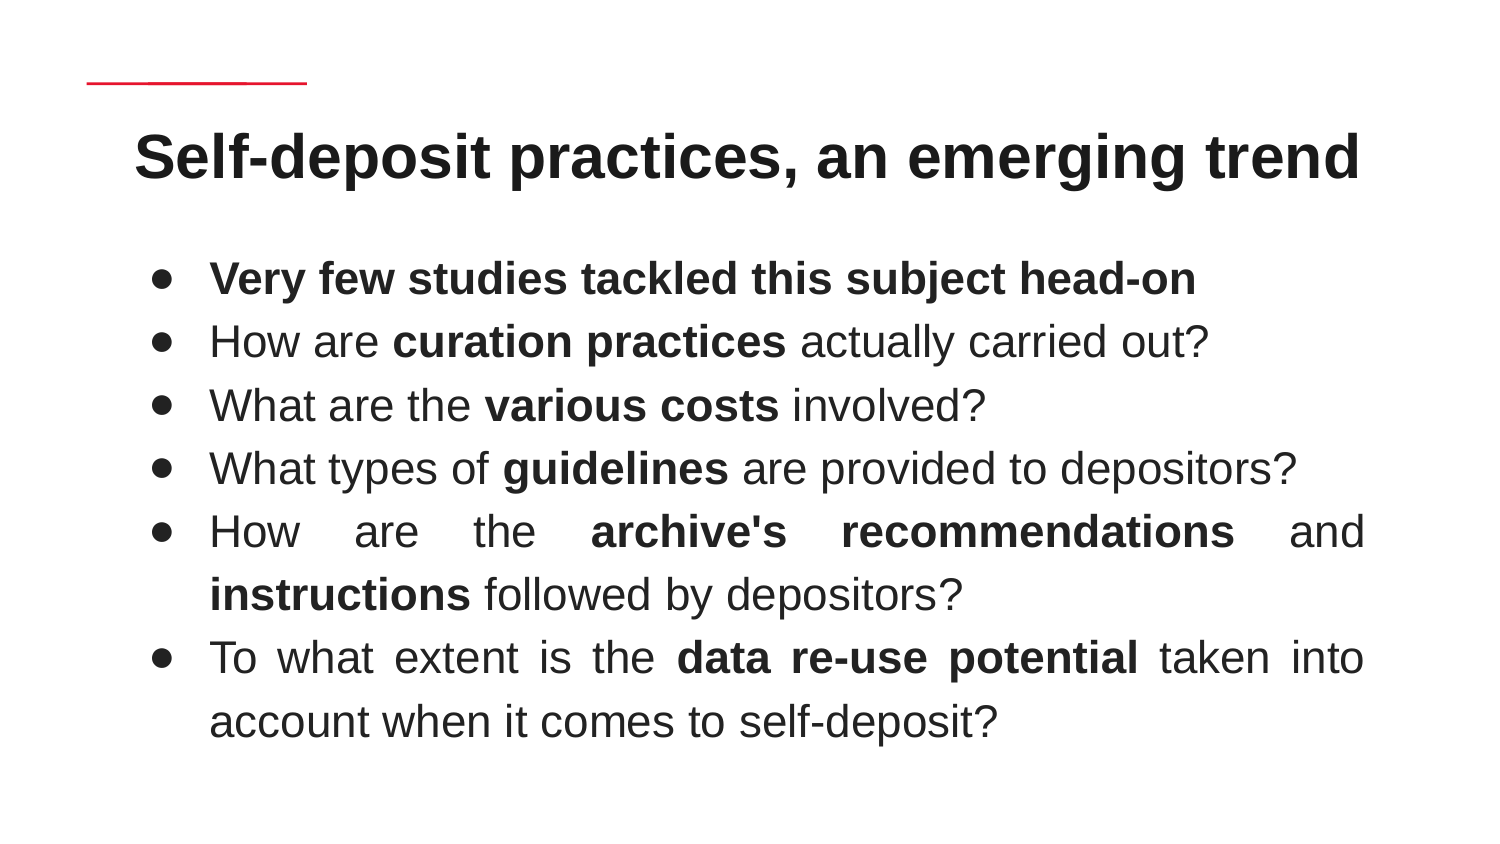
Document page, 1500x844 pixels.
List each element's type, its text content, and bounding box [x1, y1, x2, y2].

title Self-deposit practices, an emerging trend [119, 100, 1381, 189]
list Very few studies tackled this subject head-on How are curation practices actually carried out? What are the various costs involved? What types of guidelines are provided to depositors? How are the archive's recommendations and instructions followed by depositors? To what extent is the data re-use potential taken into account when it comes to self-deposit? [119, 225, 1381, 844]
